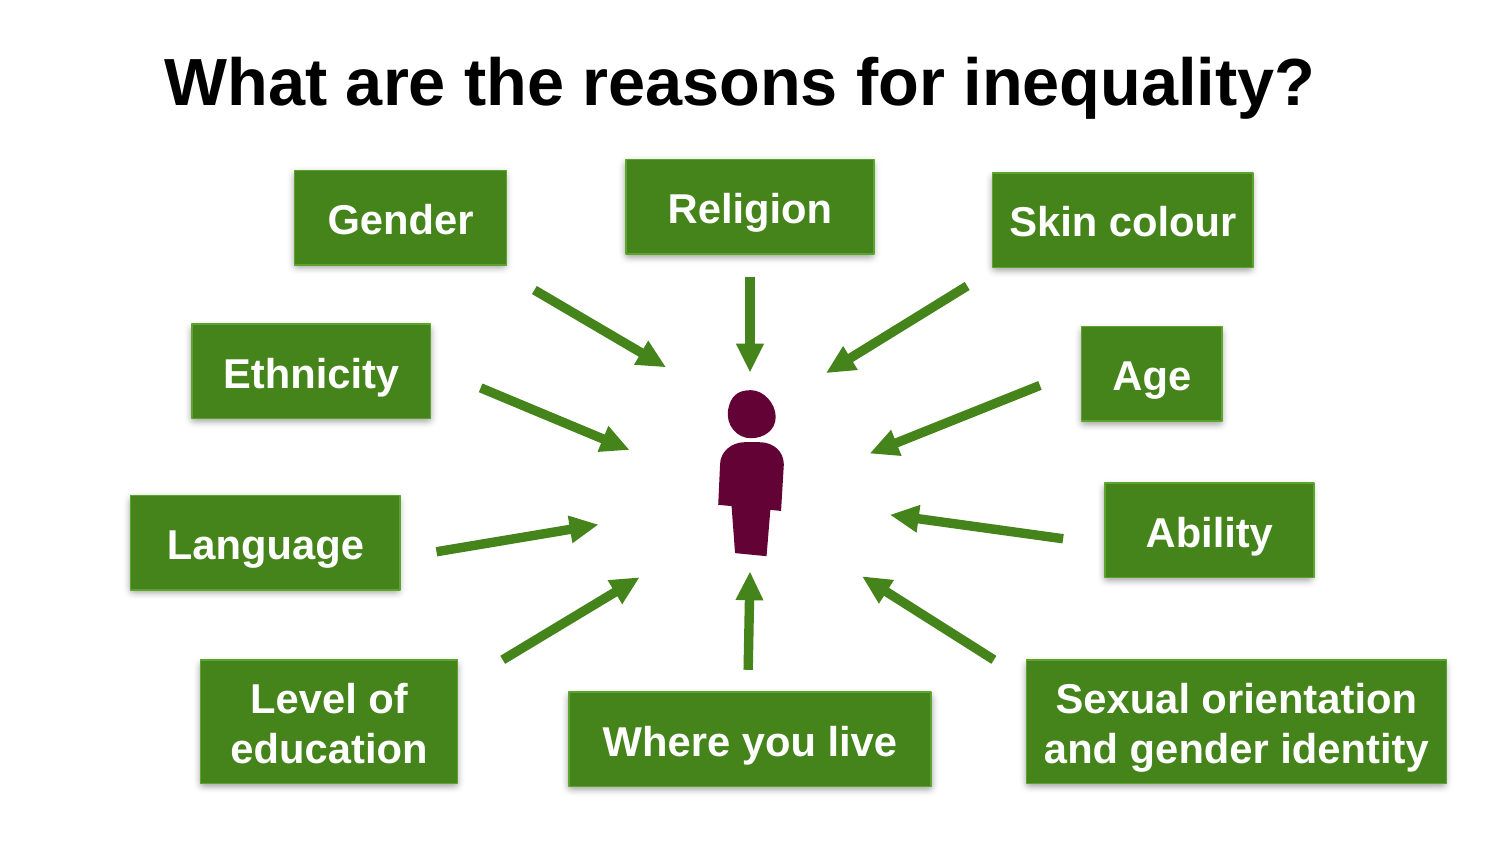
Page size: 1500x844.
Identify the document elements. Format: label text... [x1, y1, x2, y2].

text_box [862, 576, 995, 661]
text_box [890, 514, 1064, 539]
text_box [534, 289, 666, 368]
text_box Age [1081, 326, 1223, 422]
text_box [826, 285, 968, 374]
text_box Level of education [200, 659, 458, 784]
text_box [480, 387, 630, 450]
text_box Where you live [568, 691, 932, 787]
text_box Gender [294, 170, 507, 266]
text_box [436, 524, 599, 552]
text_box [869, 385, 1041, 454]
text_box Sexual orientation and gender identity [1026, 659, 1447, 784]
text_box Religion [625, 159, 875, 255]
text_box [502, 577, 640, 661]
text_box Skin colour [992, 172, 1254, 268]
text_box Ability [1104, 482, 1315, 578]
text_box Language [130, 495, 401, 591]
text_box Ethnicity [191, 323, 431, 419]
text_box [717, 389, 782, 556]
text_box What are the reasons for inequality? [129, 31, 1352, 150]
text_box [747, 571, 751, 671]
